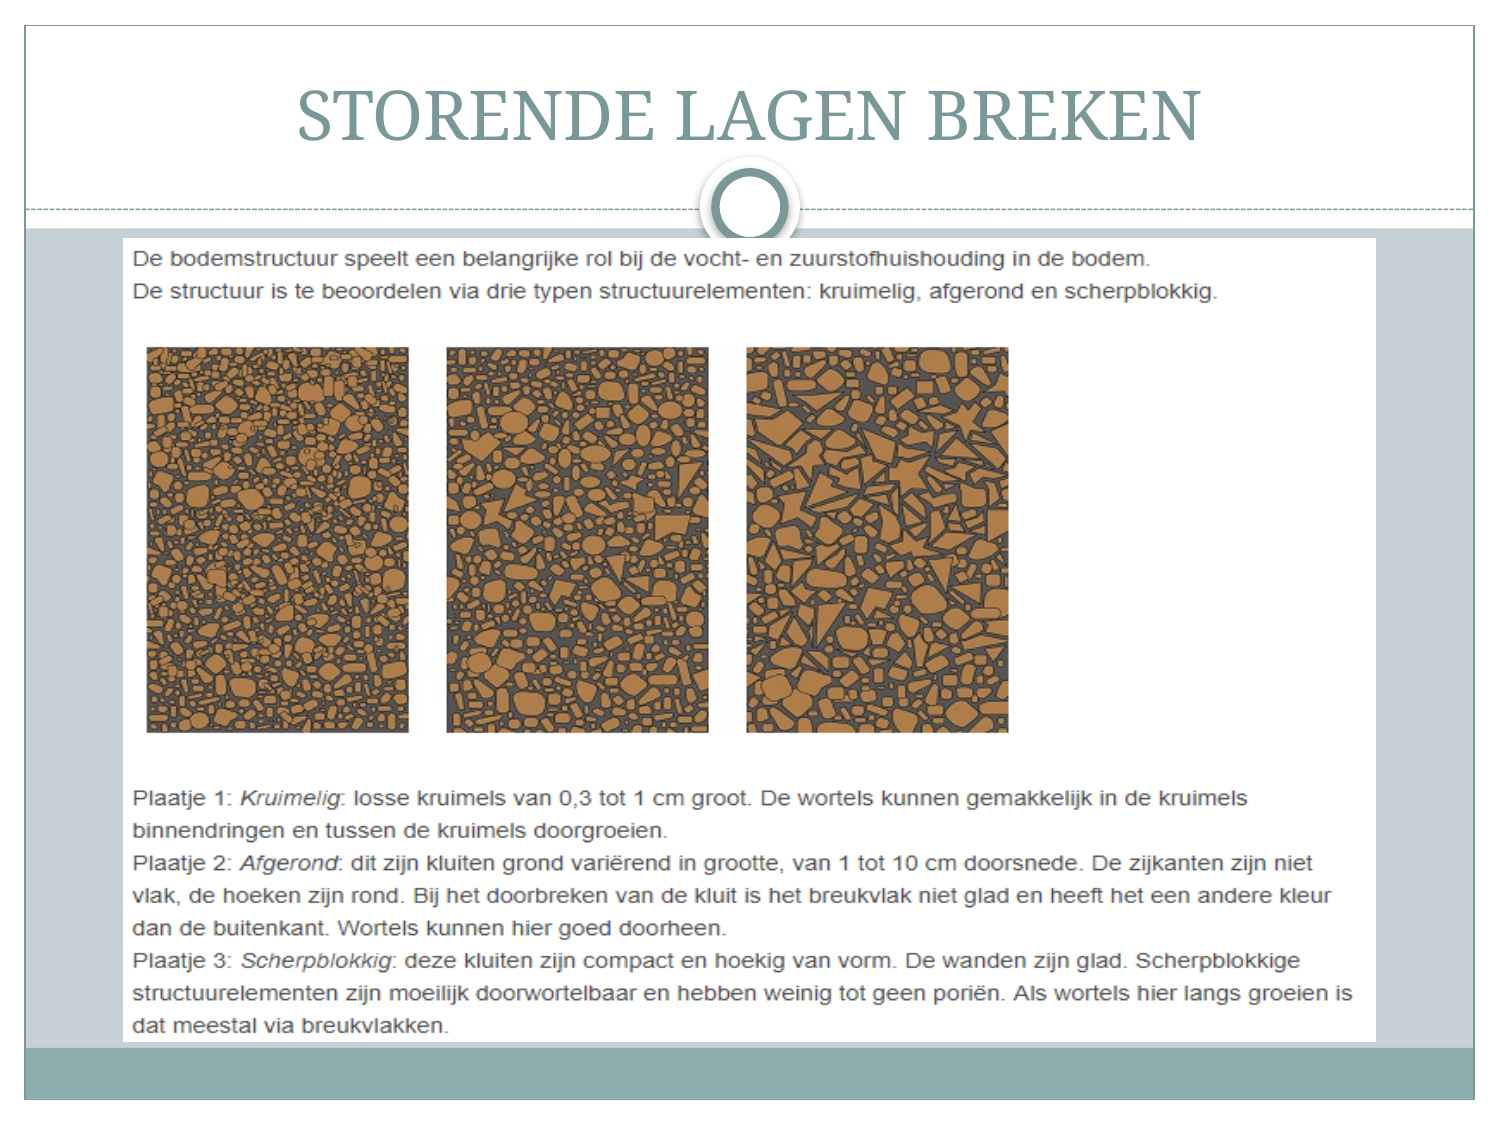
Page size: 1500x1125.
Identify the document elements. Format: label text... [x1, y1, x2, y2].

title STORENDE LAGEN BREKEN [49, 37, 1450, 162]
picture [123, 238, 1377, 1043]
